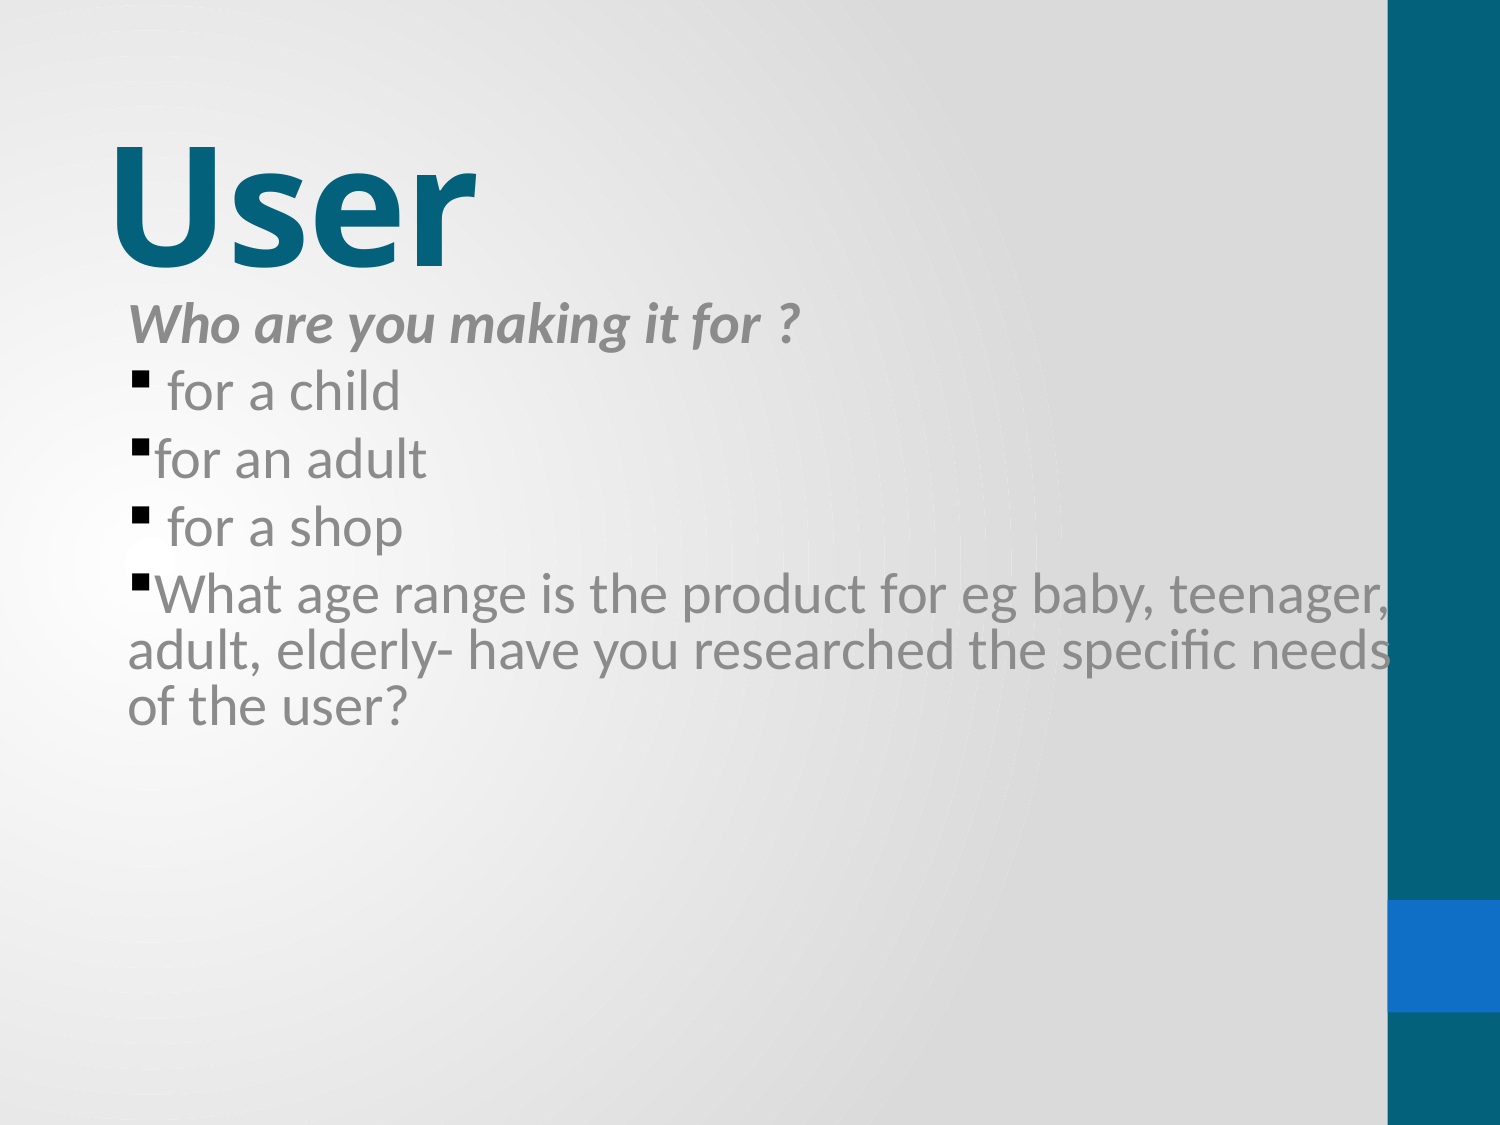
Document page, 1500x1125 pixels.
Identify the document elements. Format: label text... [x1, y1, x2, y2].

title User [88, 66, 1364, 308]
subtitle Who are you making it for ? for a child for an adult for a shop What age range is the product for eg baby, teenager, adult, elderly- have you researched the specific needs of the user? [112, 290, 1459, 776]
